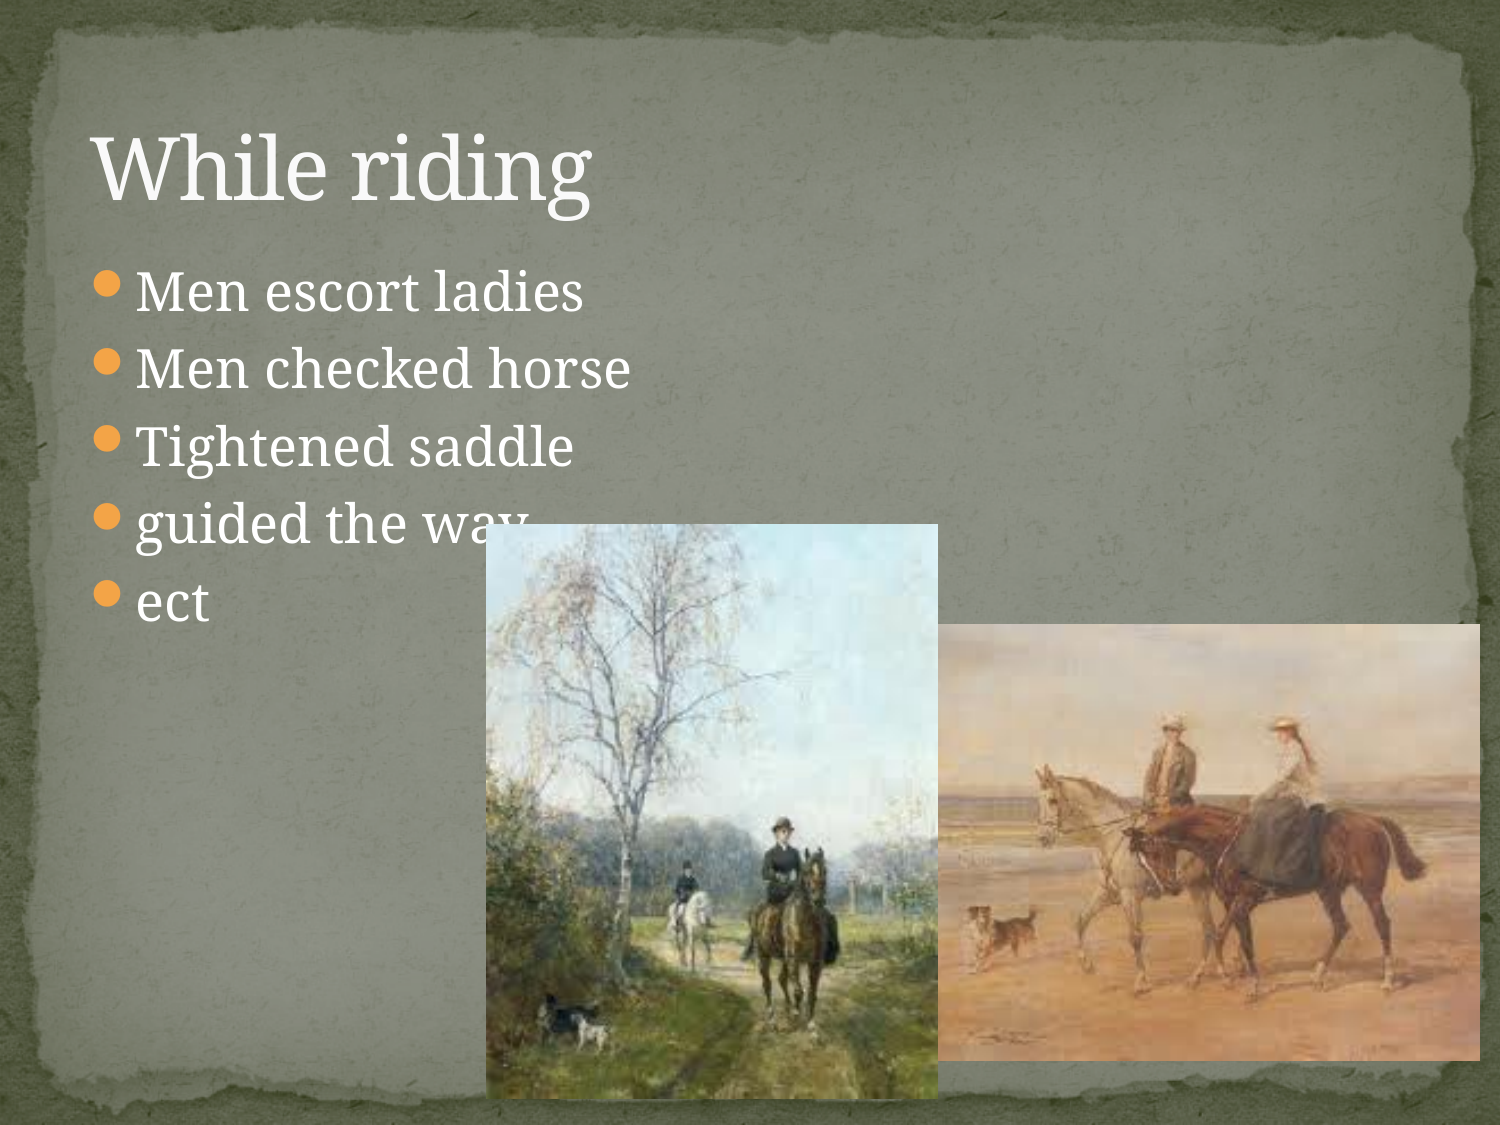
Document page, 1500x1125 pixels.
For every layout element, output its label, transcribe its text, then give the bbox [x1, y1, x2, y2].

title While riding [74, 24, 1425, 225]
list Men escort ladies Men checked horse Tightened saddle guided the way ect [75, 249, 1425, 1000]
picture [486, 524, 1480, 1099]
